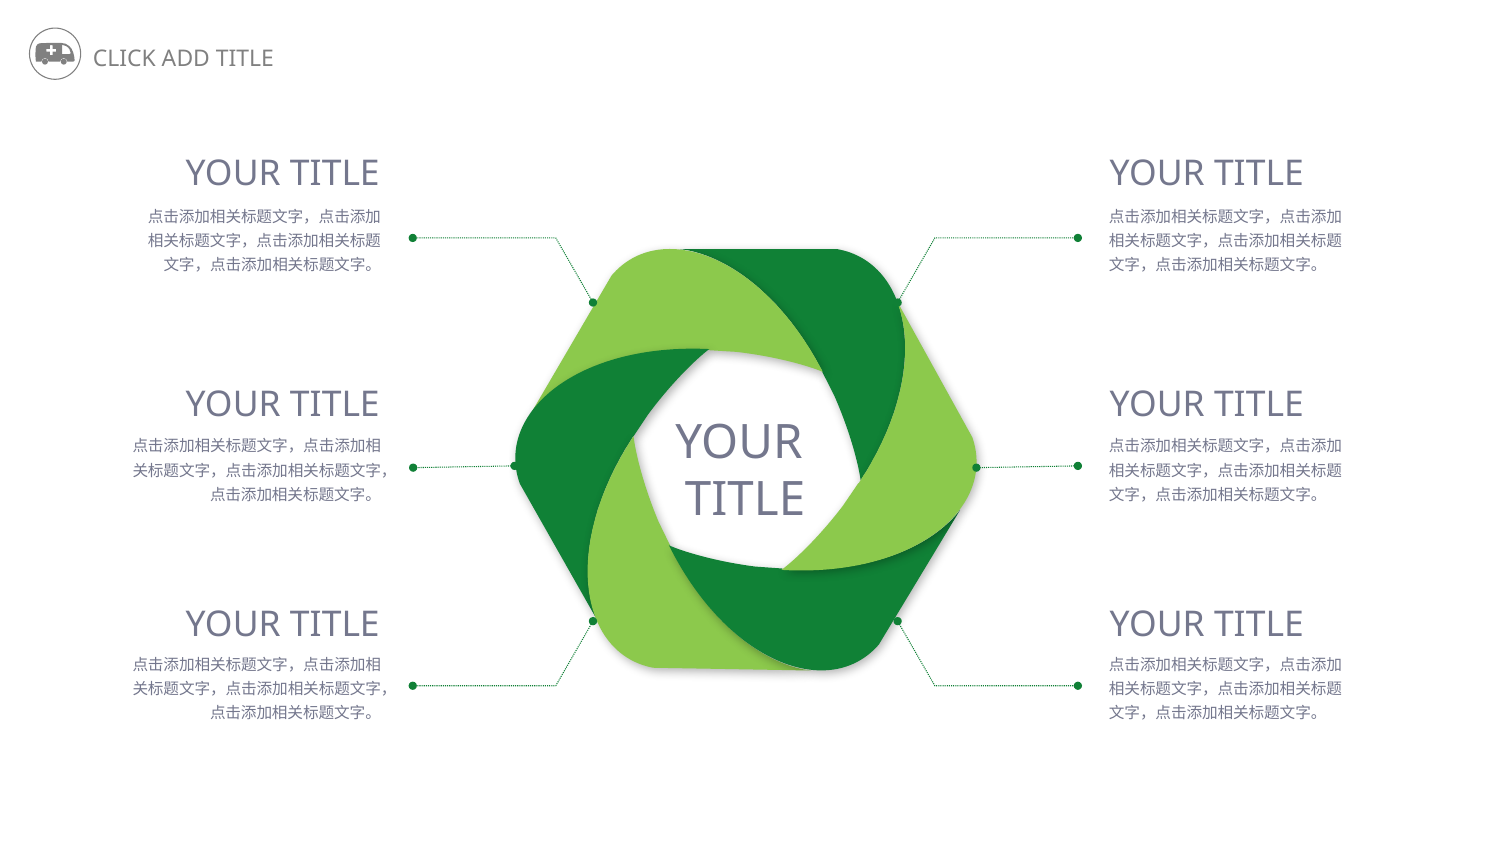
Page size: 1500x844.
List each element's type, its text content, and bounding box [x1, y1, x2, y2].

text_box YOUR TITLE [1094, 142, 1329, 201]
text_box YOUR TITLE [117, 142, 396, 201]
text_box 点击添加相关标题文字，点击添加相关标题文字，点击添加相关标题文字，点击添加相关标题文字。 [1094, 423, 1371, 511]
text_box [893, 617, 1083, 690]
text_box 点击添加相关标题文字，点击添加相关标题文字，点击添加相关标题文字，点击添加相关标题文字。 [115, 641, 396, 729]
text_box 点击添加相关标题文字，点击添加相关标题文字，点击添加相关标题文字，点击添加相关标题文字。 [1094, 641, 1371, 729]
text_box [513, 346, 712, 603]
text_box [585, 434, 774, 672]
text_box 点击添加相关标题文字，点击添加相关标题文字，点击添加相关标题文字，点击添加相关标题文字。 [117, 201, 396, 282]
text_box YOUR TITLE [1094, 593, 1329, 652]
text_box [408, 617, 598, 690]
text_box [667, 543, 943, 673]
text_box [408, 233, 598, 307]
text_box [691, 246, 899, 477]
text_box YOUR TITLE [660, 403, 830, 532]
text_box YOUR TITLE [1094, 373, 1329, 431]
text_box 点击添加相关标题文字，点击添加相关标题文字，点击添加相关标题文字，点击添加相关标题文字。 [115, 423, 396, 511]
text_box [535, 246, 825, 401]
text_box [779, 305, 979, 573]
text_box YOUR TITLE [117, 593, 396, 652]
text_box YOUR TITLE [117, 373, 396, 431]
text_box 点击添加相关标题文字，点击添加相关标题文字，点击添加相关标题文字，点击添加相关标题文字。 [1094, 193, 1371, 282]
text_box [893, 233, 1083, 307]
